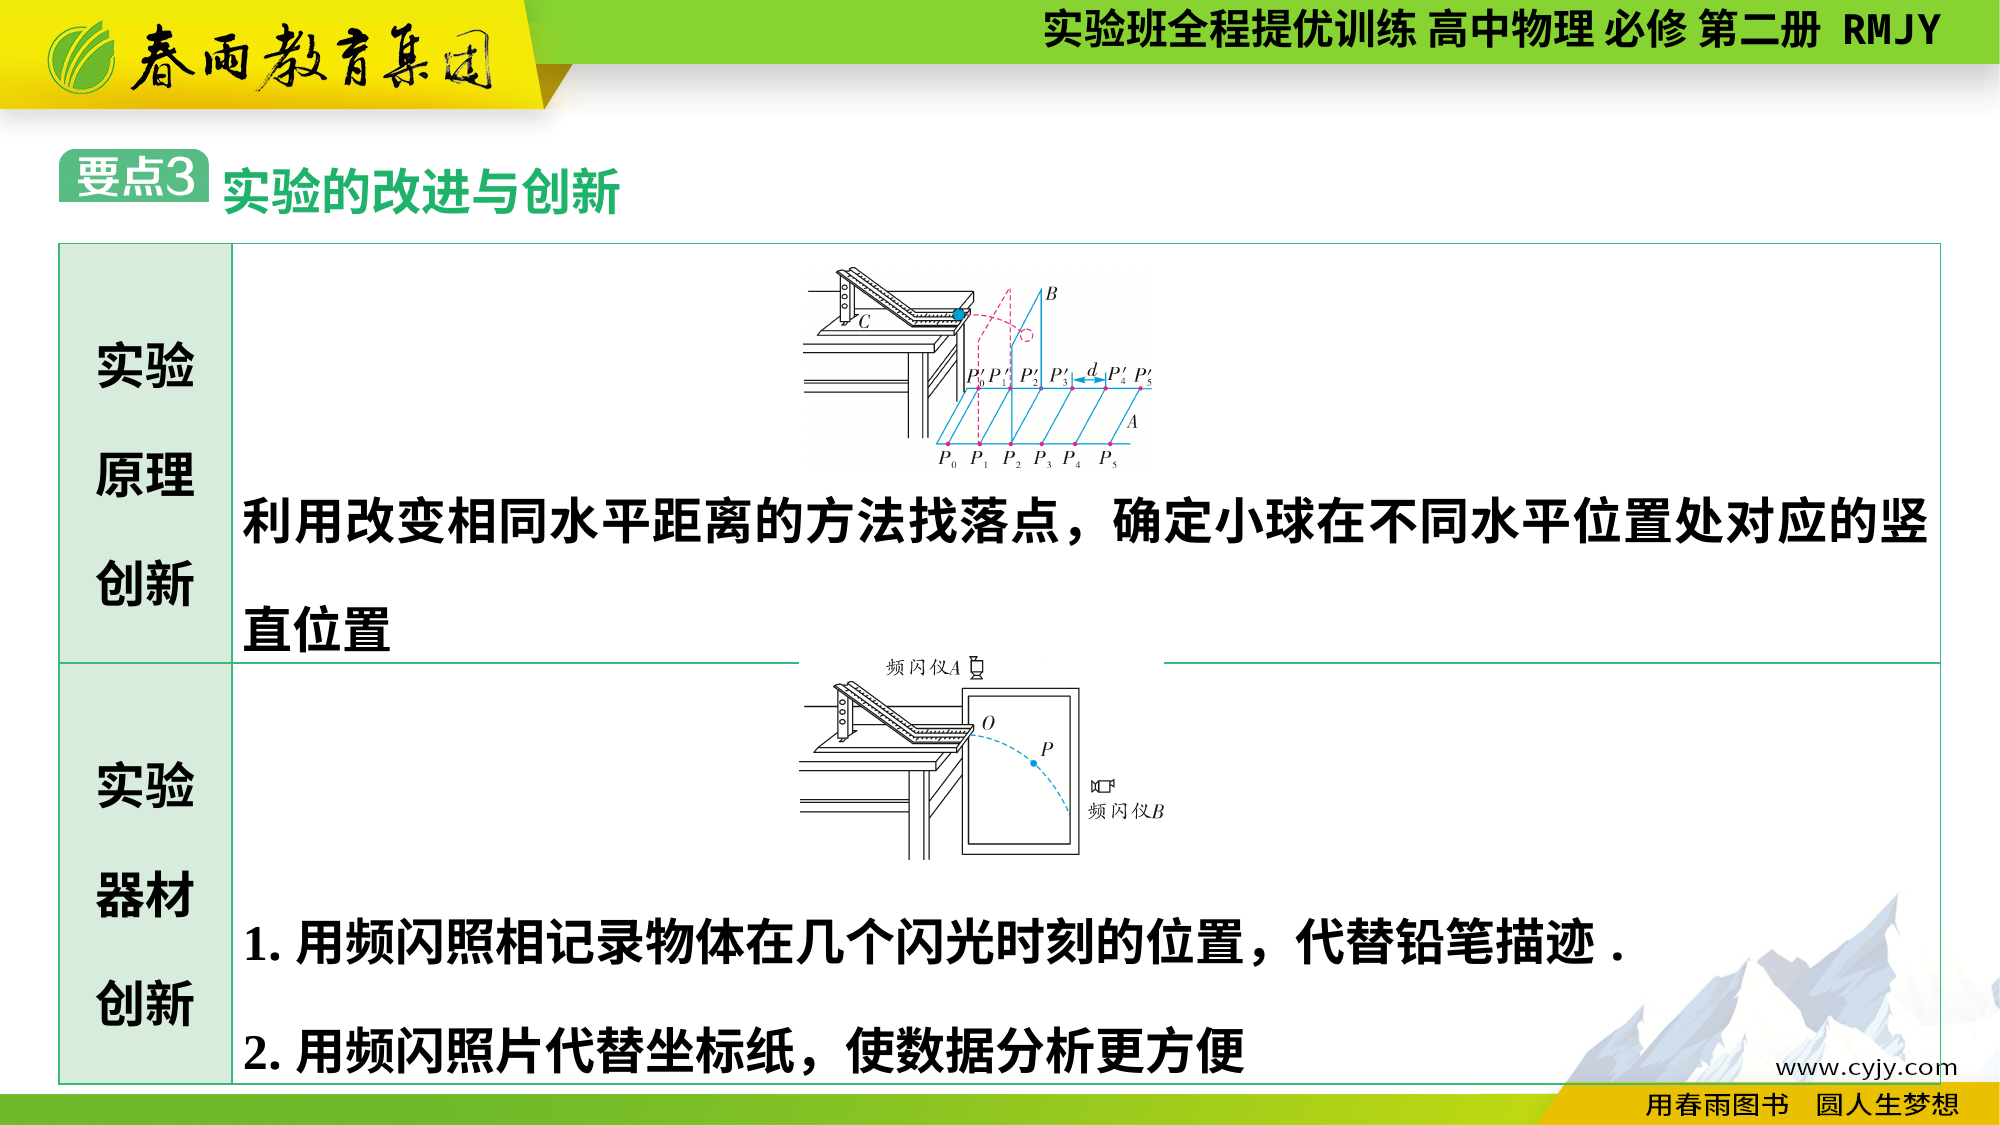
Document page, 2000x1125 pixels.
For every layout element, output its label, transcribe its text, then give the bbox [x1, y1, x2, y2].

table_cell 1.用频闪照相记录物体在几个闪光时刻的位置，代替铅笔描迹. 2.用频闪照片代替坐标纸，使数据分析更方便 [233, 664, 1940, 1083]
table_header 实验 原理 创新 [60, 244, 231, 662]
table_cell 实验 器材 创新 [60, 664, 231, 1083]
table_header 利用改变相同水平距离的方法找落点，确定小球在不同水平位置处对应的竖直位置 [233, 244, 1940, 662]
picture [0, 0, 2000, 1125]
list 实验的改进与创新 [59, 122, 1944, 229]
